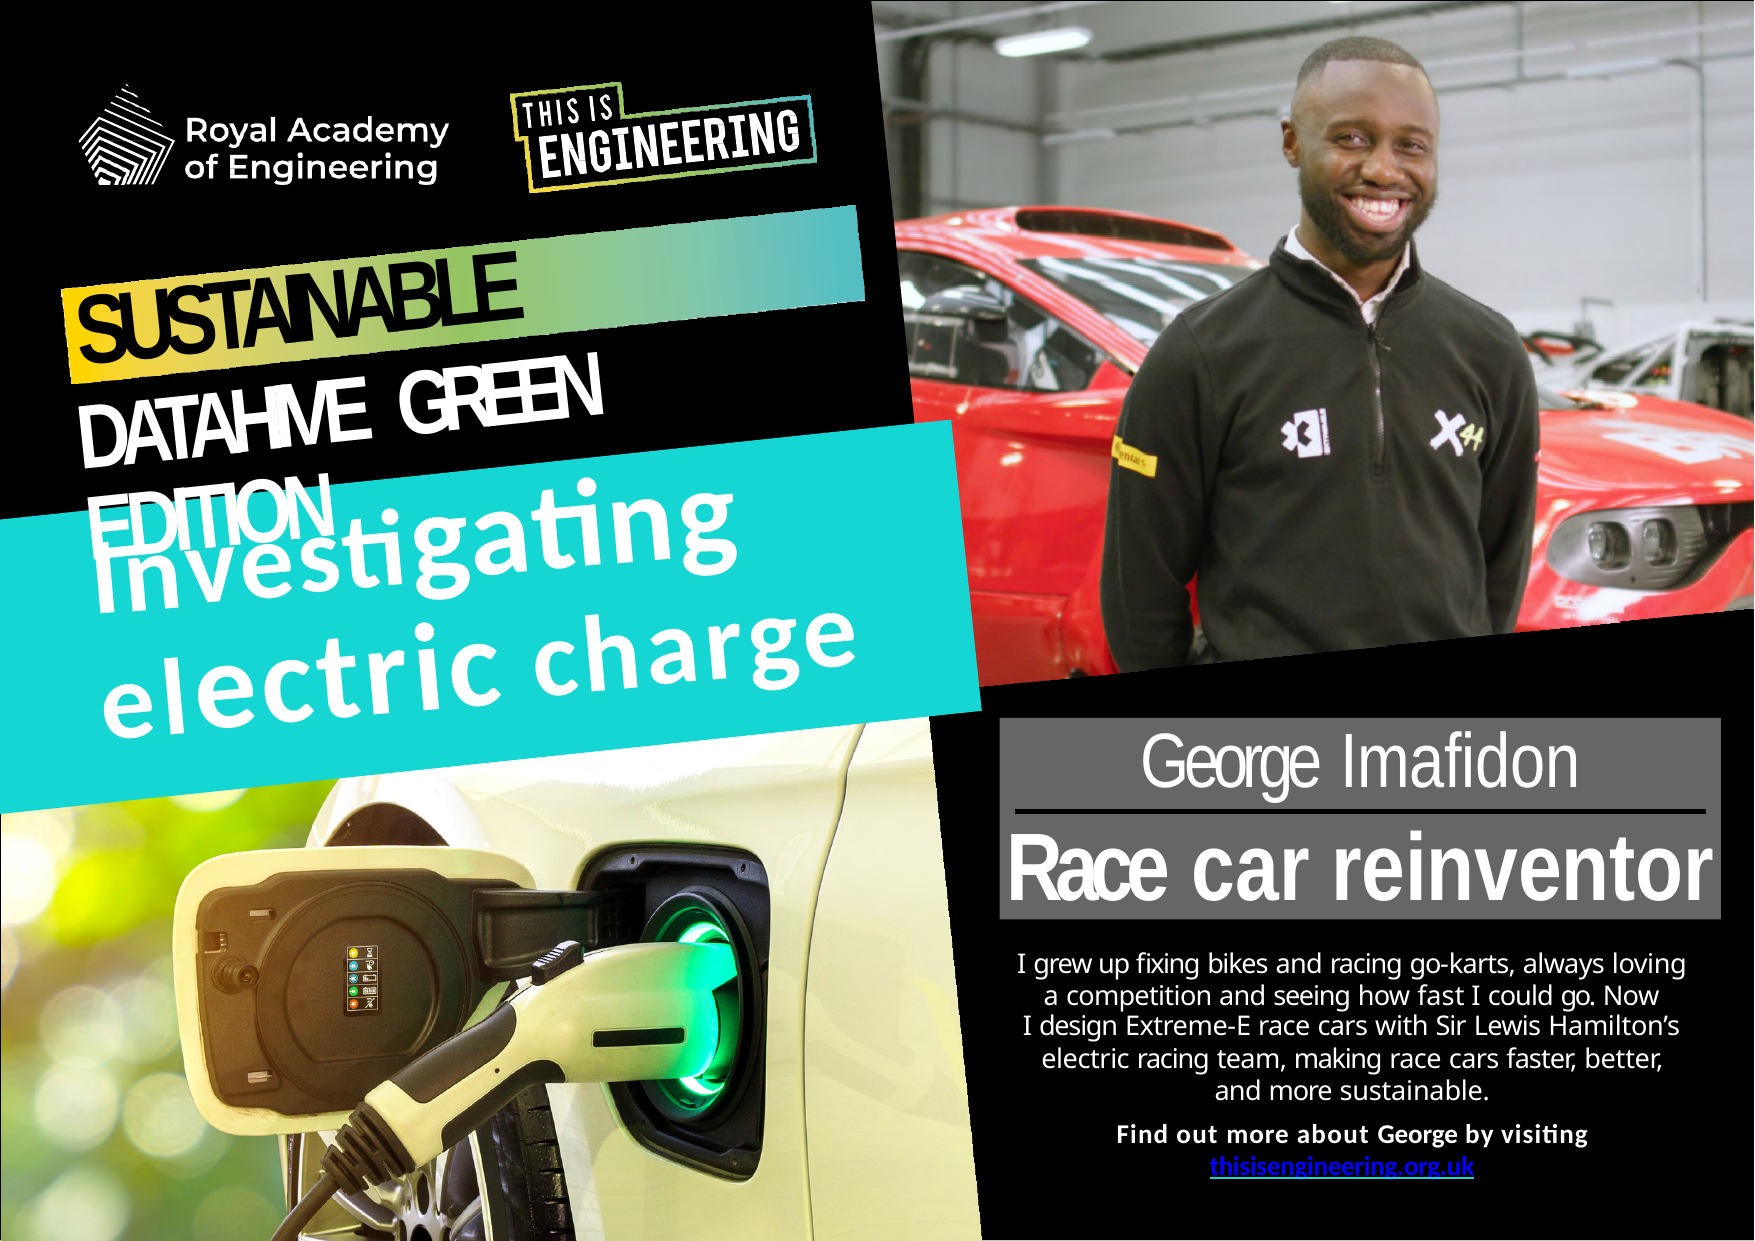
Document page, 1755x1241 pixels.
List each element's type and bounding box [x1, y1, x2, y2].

text_box [0, 0, 1755, 1241]
picture [61, 205, 866, 384]
